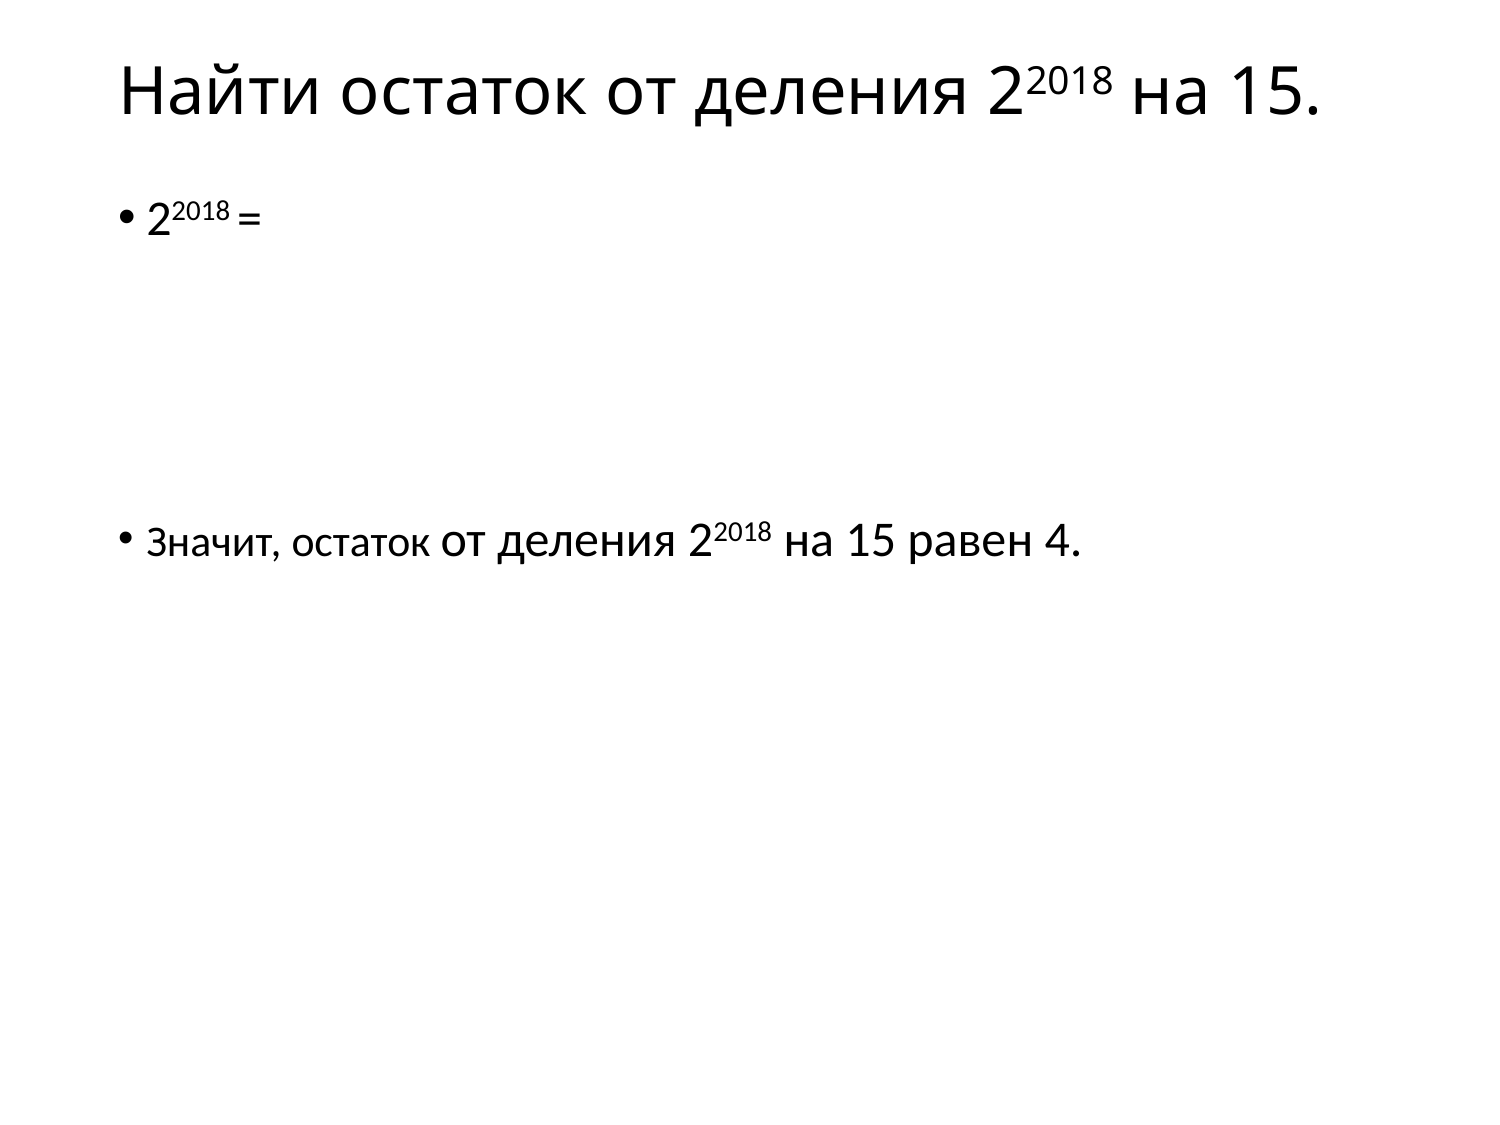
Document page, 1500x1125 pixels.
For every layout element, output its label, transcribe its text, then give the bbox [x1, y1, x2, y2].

title Найти остаток от деления 22018 на 15. [103, 30, 1397, 156]
